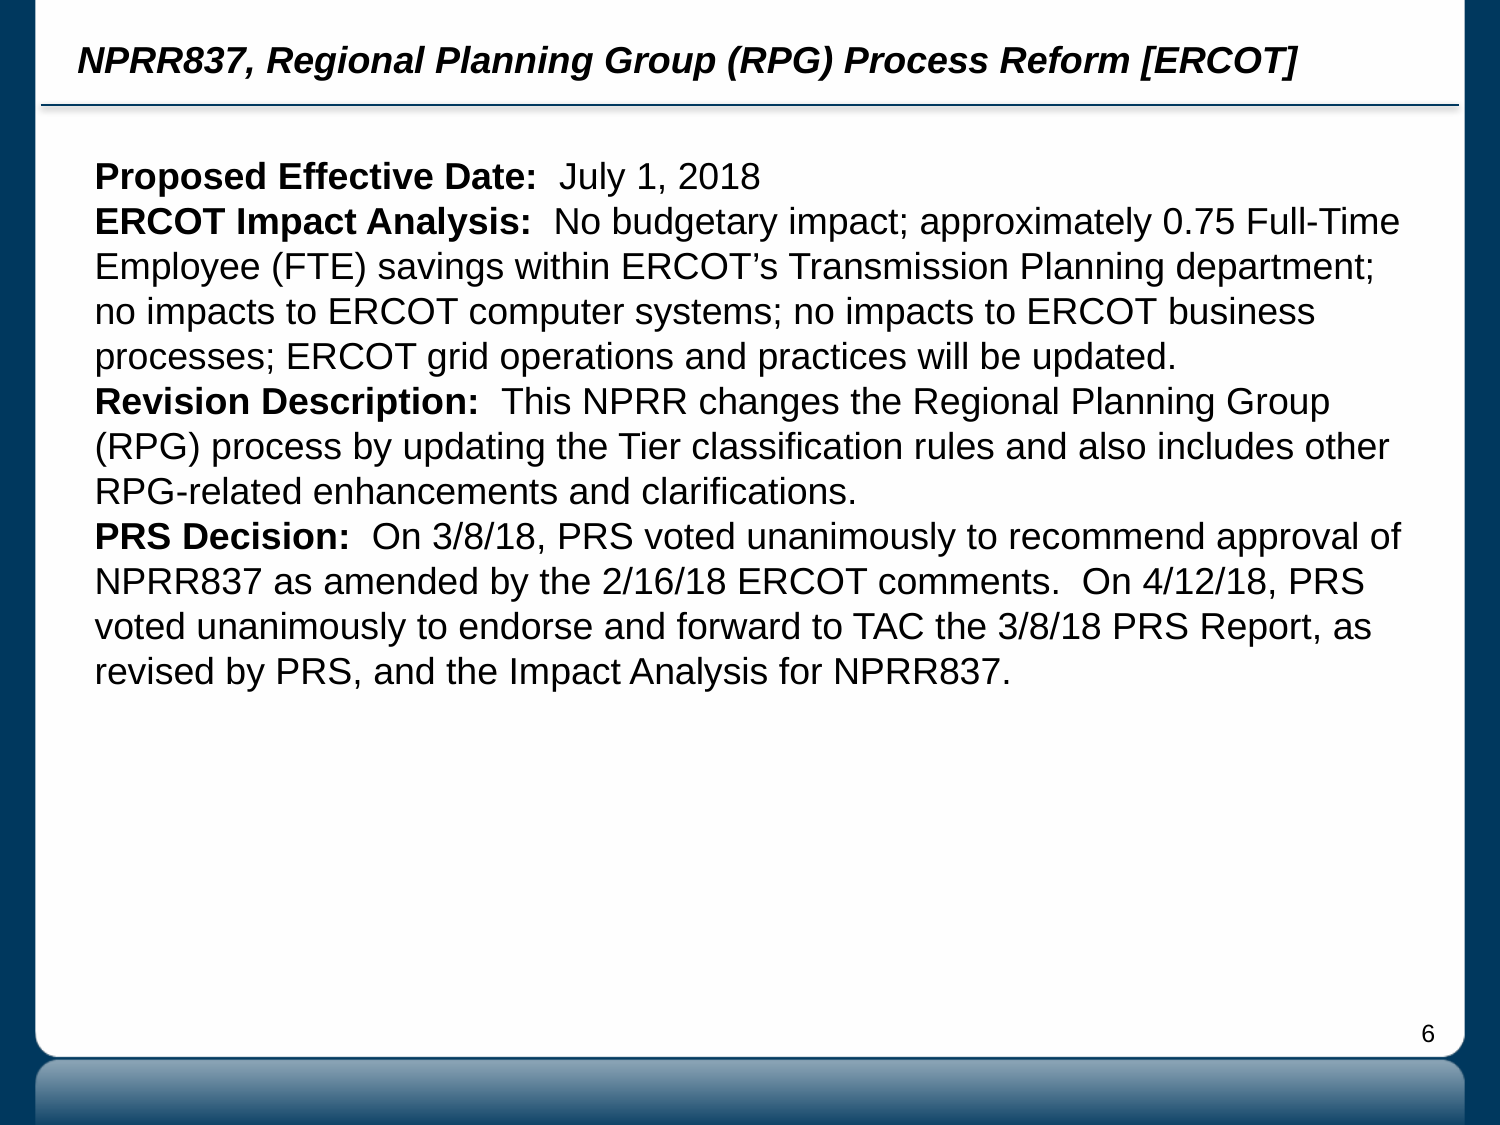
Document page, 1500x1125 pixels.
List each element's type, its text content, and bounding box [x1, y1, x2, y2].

title NPRR837, Regional Planning Group (RPG) Process Reform [ERCOT] [62, 20, 1450, 97]
text_box Proposed Effective Date: July 1, 2018 ERCOT Impact Analysis: No budgetary impact; approximately 0.75 Full-Time Employee (FTE) savings within ERCOT’s Transmission Planning department; no impacts to ERCOT computer systems; no impacts to ERCOT business processes; ERCOT grid operations and practices will be updated. Revision Description: This NPRR changes the Regional Planning Group (RPG) process by updating the Tier classification rules and also includes other RPG-related enhancements and clarifications. PRS Decision: On 3/8/18, PRS voted unanimously to recommend approval of NPRR837 as amended by the 2/16/18 ERCOT comments. On 4/12/18, PRS voted unanimously to endorse and forward to TAC the 3/8/18 PRS Report, as revised by PRS, and the Impact Analysis for NPRR837. [79, 144, 1419, 699]
picture [35, 0, 1465, 1125]
